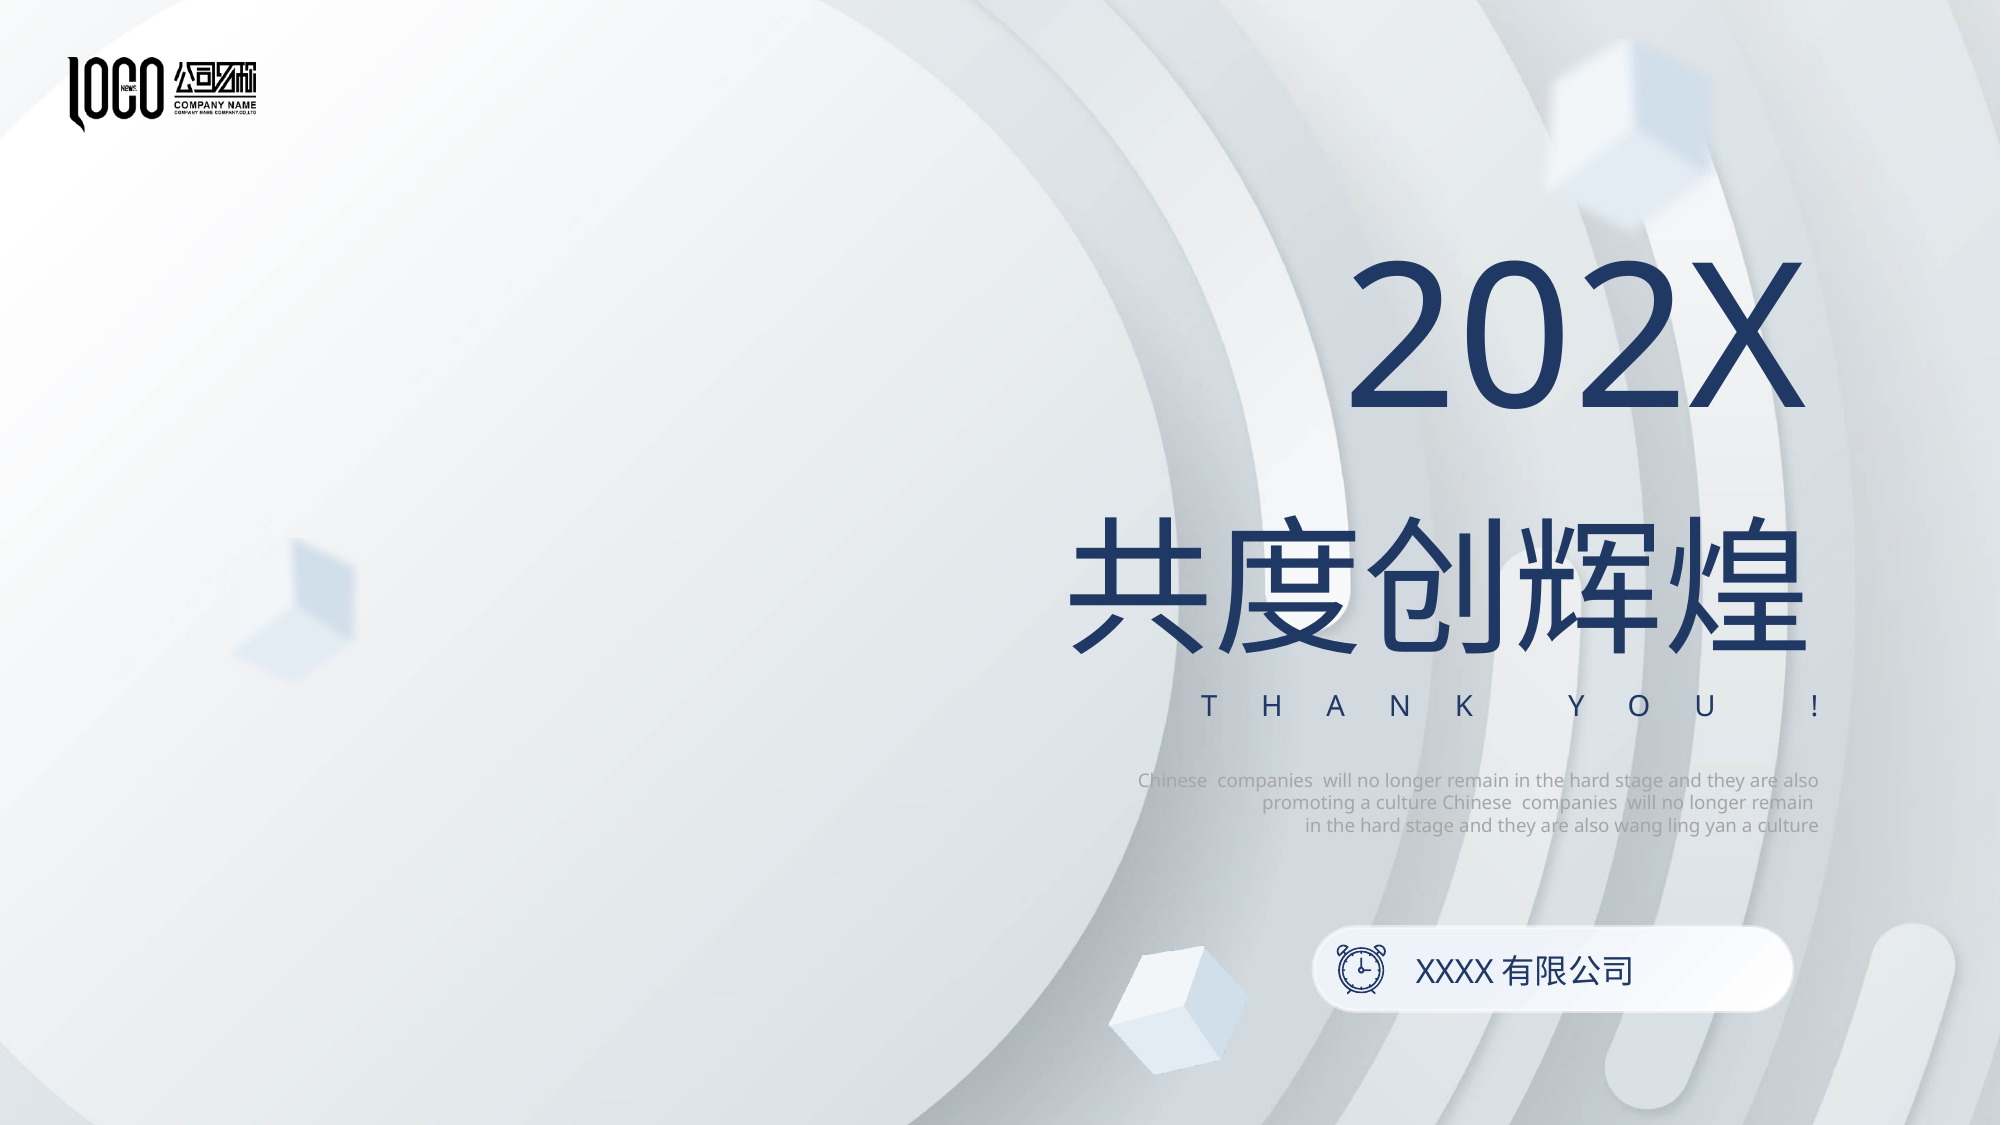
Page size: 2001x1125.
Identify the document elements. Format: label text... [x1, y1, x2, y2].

text_box THANK YOU ! [934, 679, 1834, 730]
text_box 202X [1143, 197, 1822, 456]
text_box Chinese companies will no longer remain in the hard stage and they are also promoting a culture Chinese companies will no longer remain in the hard stage and they are also wang ling yan a culture [1083, 760, 1834, 844]
text_box [1336, 944, 1386, 995]
text_box XXXX有限公司 [1408, 946, 1642, 994]
picture [0, 0, 2000, 1125]
text_box [1313, 927, 1793, 1011]
text_box 共度创辉煌 [840, 483, 1834, 683]
